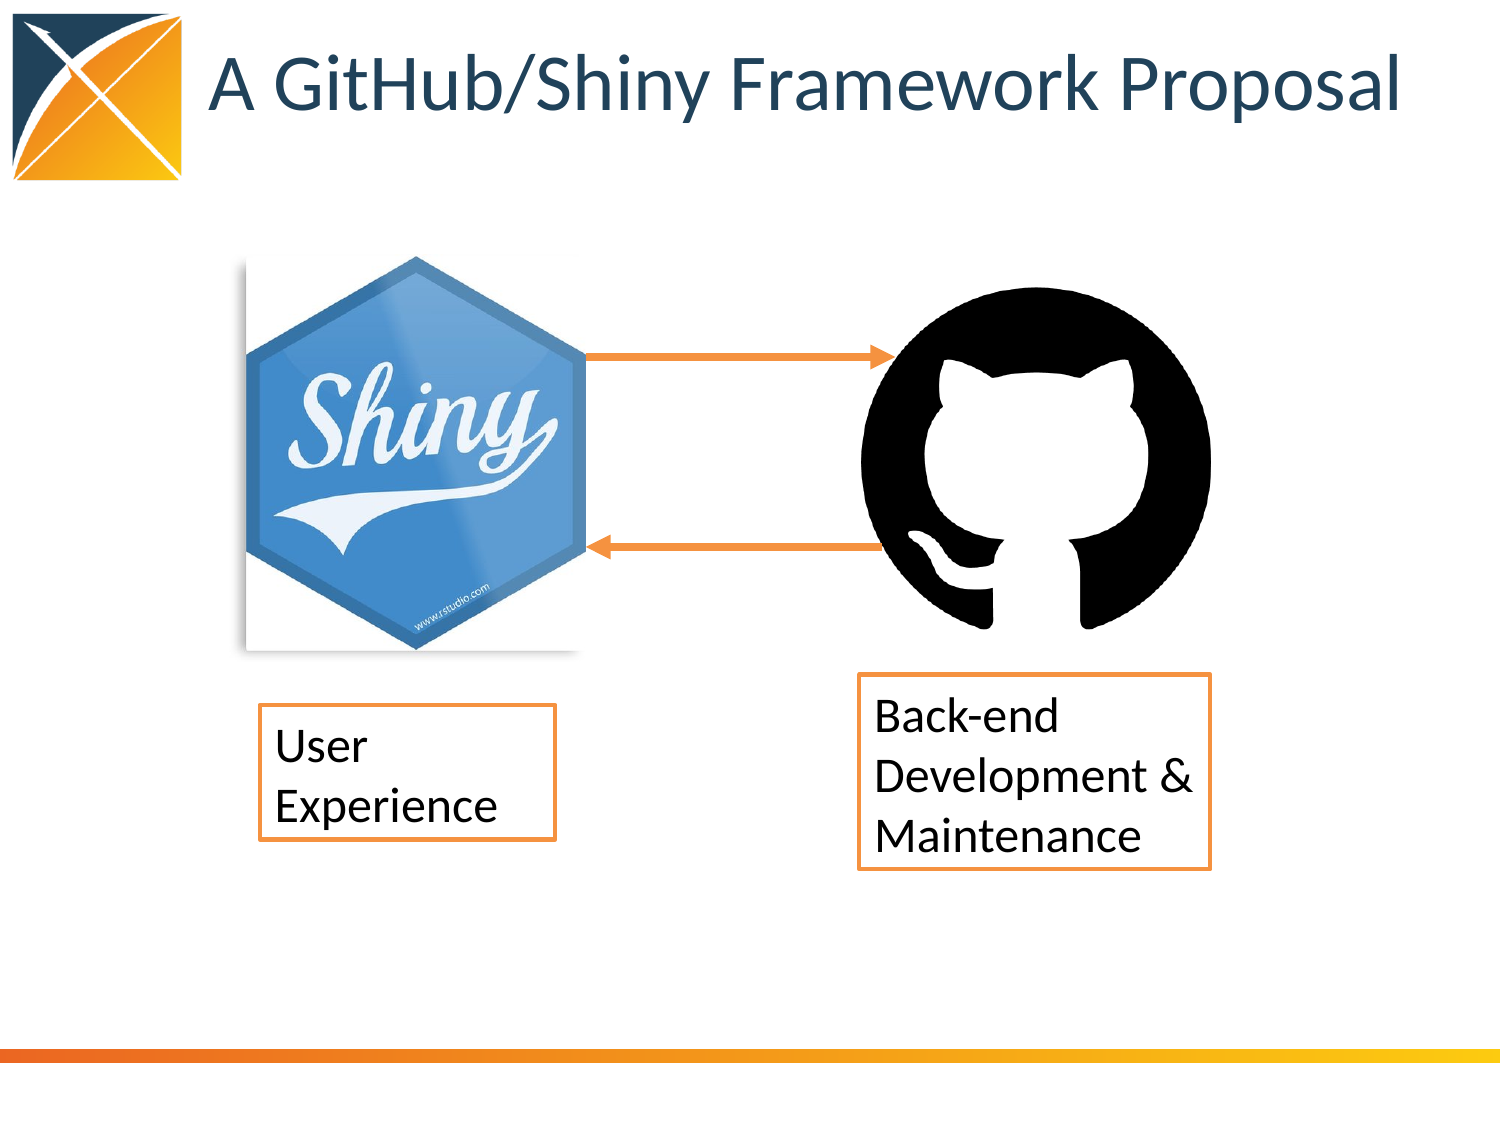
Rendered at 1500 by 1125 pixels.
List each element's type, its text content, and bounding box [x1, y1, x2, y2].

title A GitHub/Shiny Framework Proposal [187, 9, 1425, 147]
text_box [56, 231, 1425, 404]
text_box User Experience [259, 704, 556, 840]
picture [0, 0, 206, 200]
text_box Back-end Development & Maintenance [859, 674, 1211, 870]
picture [861, 283, 1211, 633]
picture [229, 254, 586, 662]
